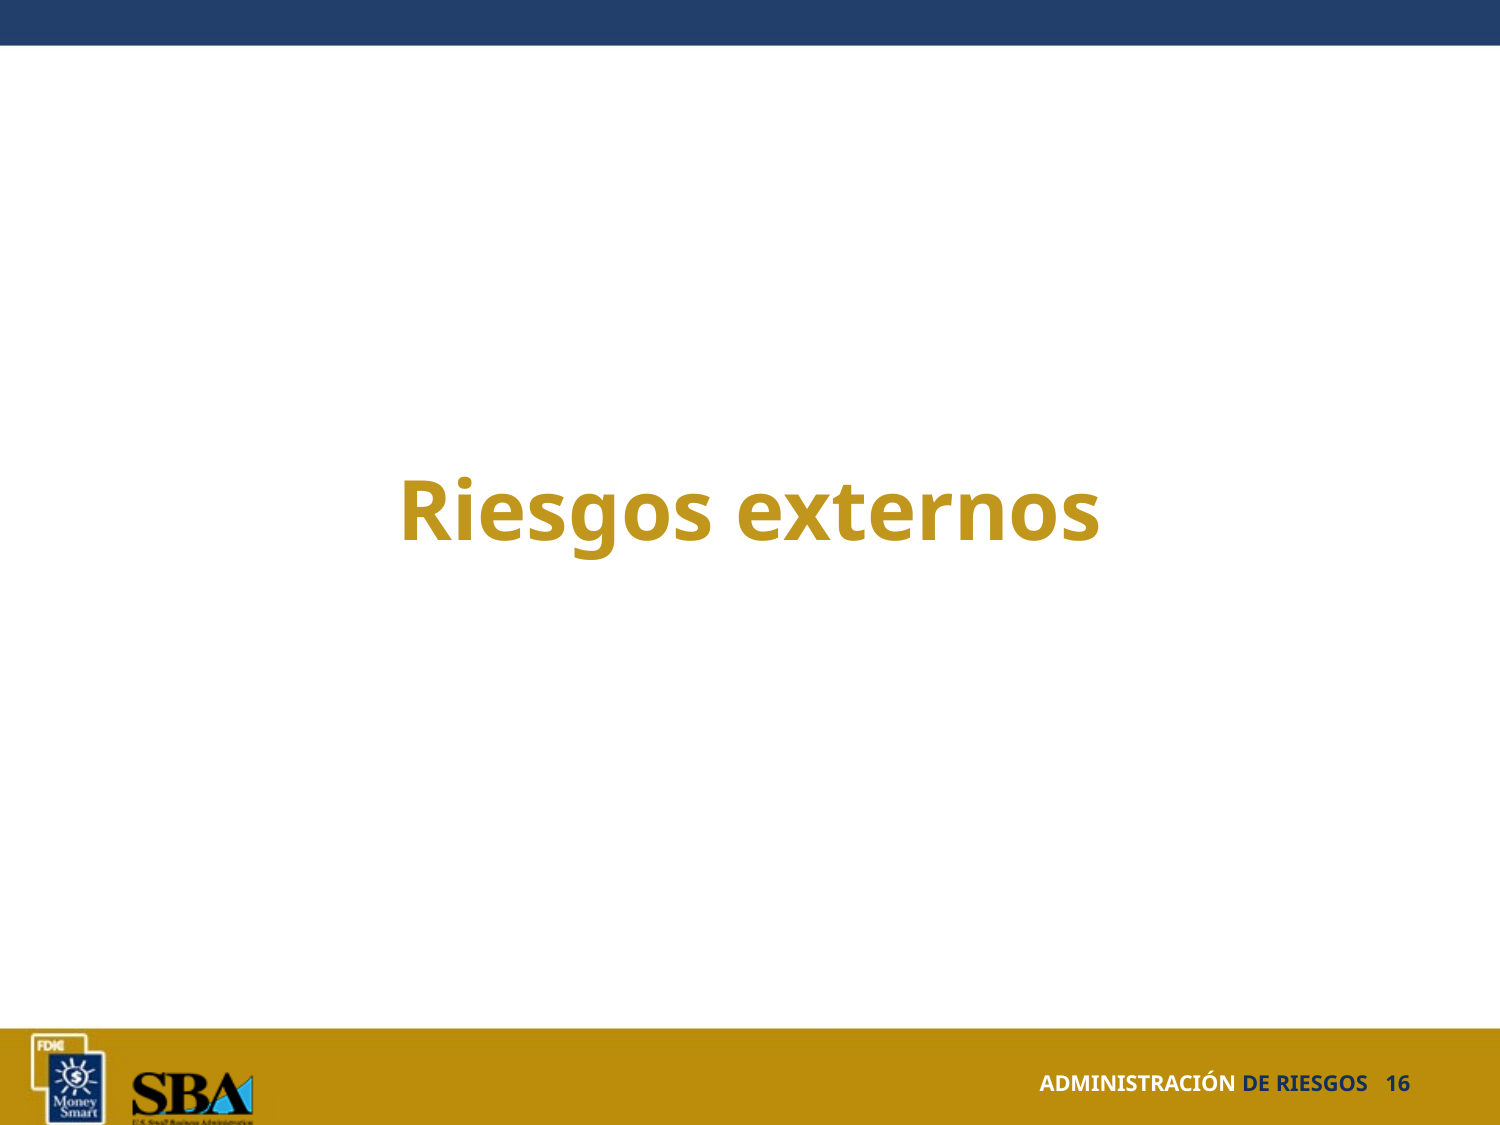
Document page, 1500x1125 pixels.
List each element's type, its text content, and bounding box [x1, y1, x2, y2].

picture [0, 551, 1500, 1125]
title Riesgos externos [0, 449, 1500, 551]
picture [0, 0, 1500, 449]
